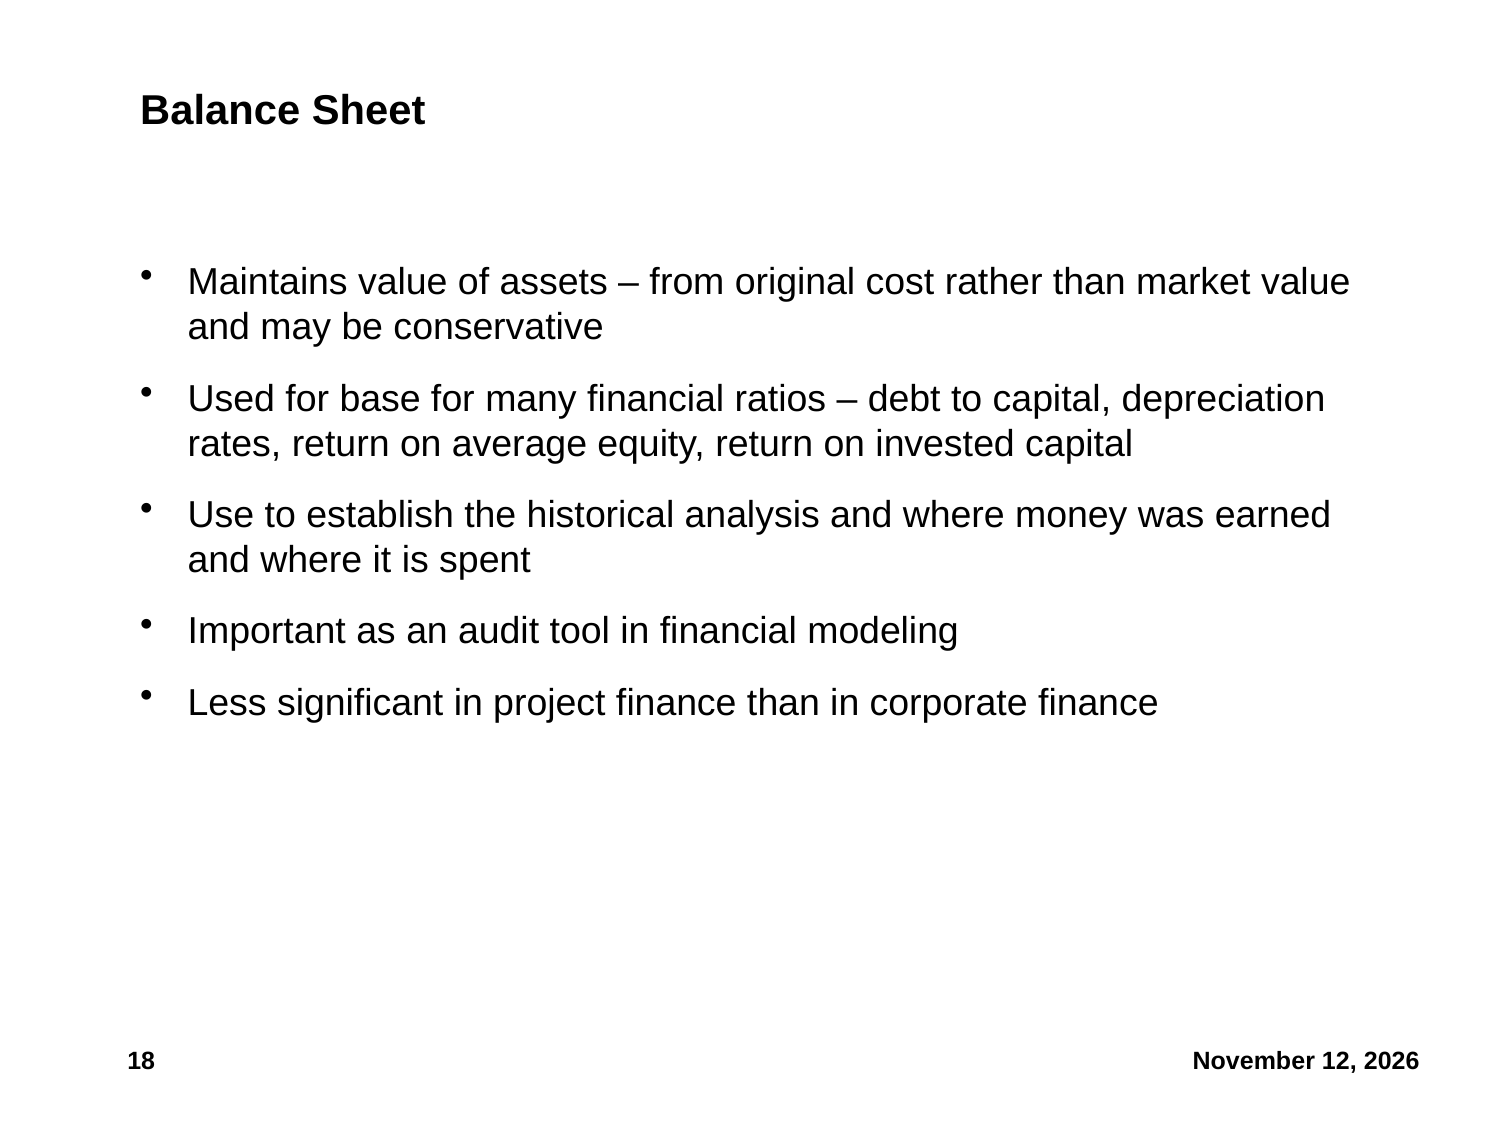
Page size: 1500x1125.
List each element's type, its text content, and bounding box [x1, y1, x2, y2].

list Maintains value of assets – from original cost rather than market value and may be conservative Used for base for many financial ratios – debt to capital, depreciation rates, return on average equity, return on invested capital Use to establish the historical analysis and where money was earned and where it is spent Important as an audit tool in financial modeling Less significant in project finance than in corporate finance [124, 249, 1413, 1001]
title Balance Sheet [124, 74, 1376, 226]
